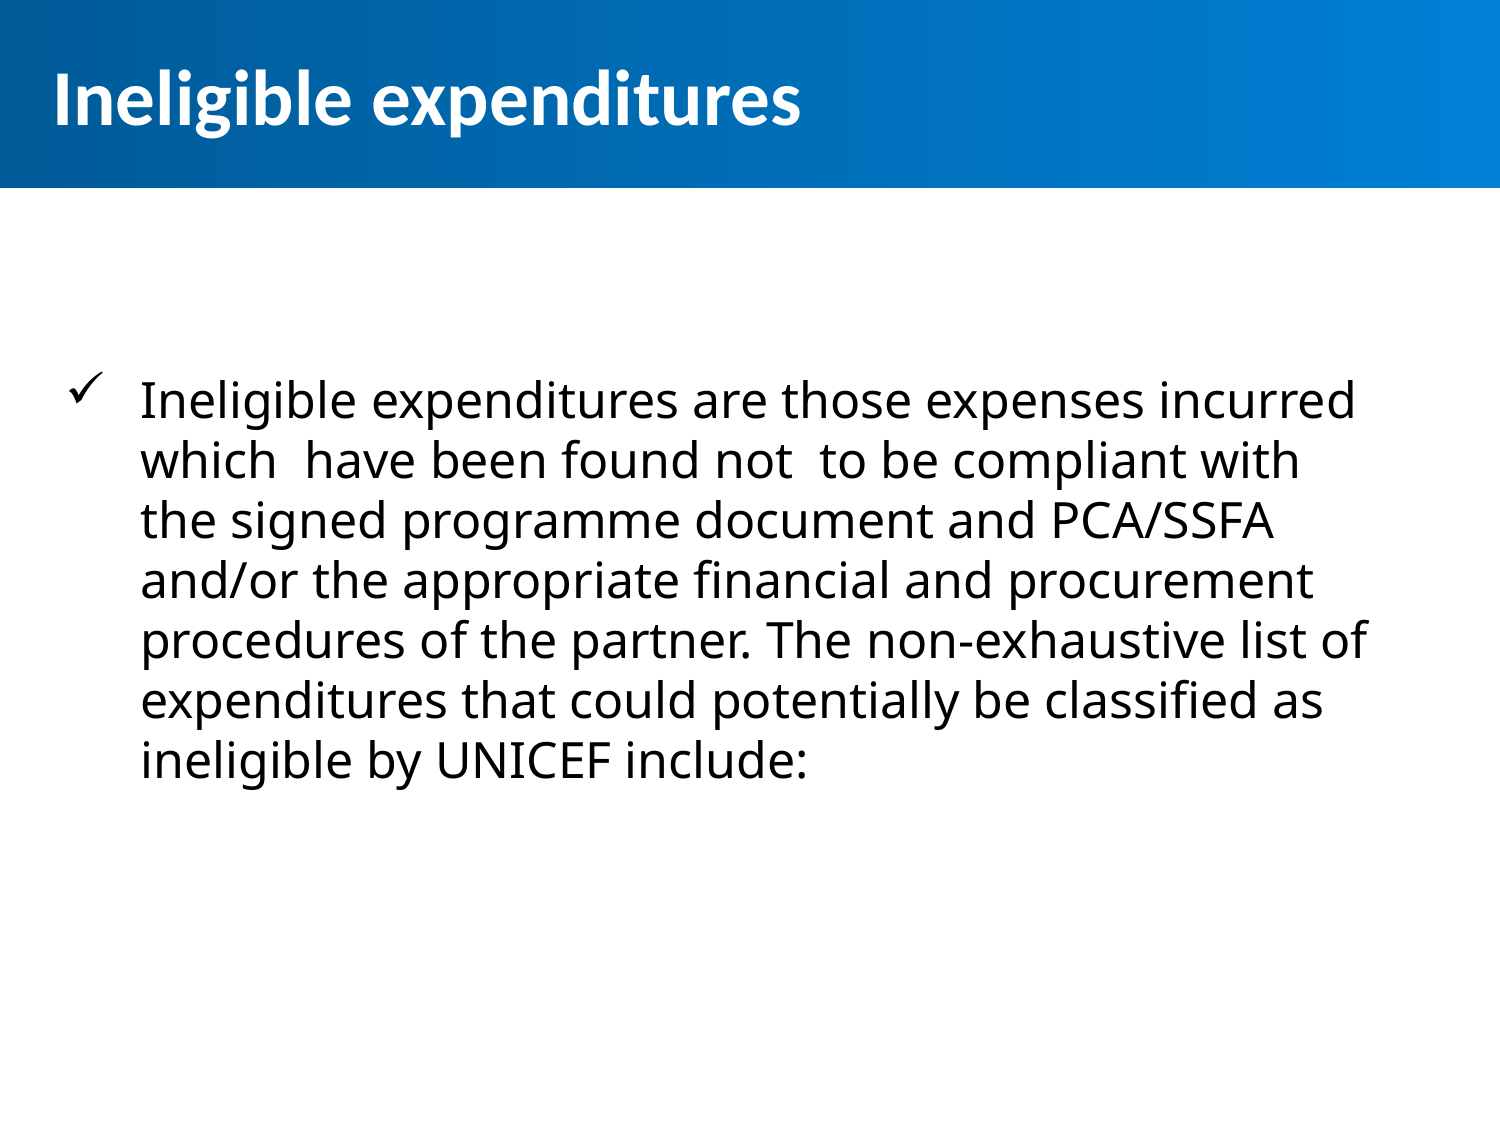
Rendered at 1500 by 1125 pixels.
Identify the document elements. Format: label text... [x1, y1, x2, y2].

title Ineligible expenditures [0, 0, 1500, 191]
text_box Ineligible expenditures are those expenses incurred which have been found not to be compliant with the signed programme document and PCA/SSFA and/or the appropriate financial and procurement procedures of the partner. The non-exhaustive list of expenditures that could potentially be classified as ineligible by UNICEF include: [50, 361, 1387, 866]
